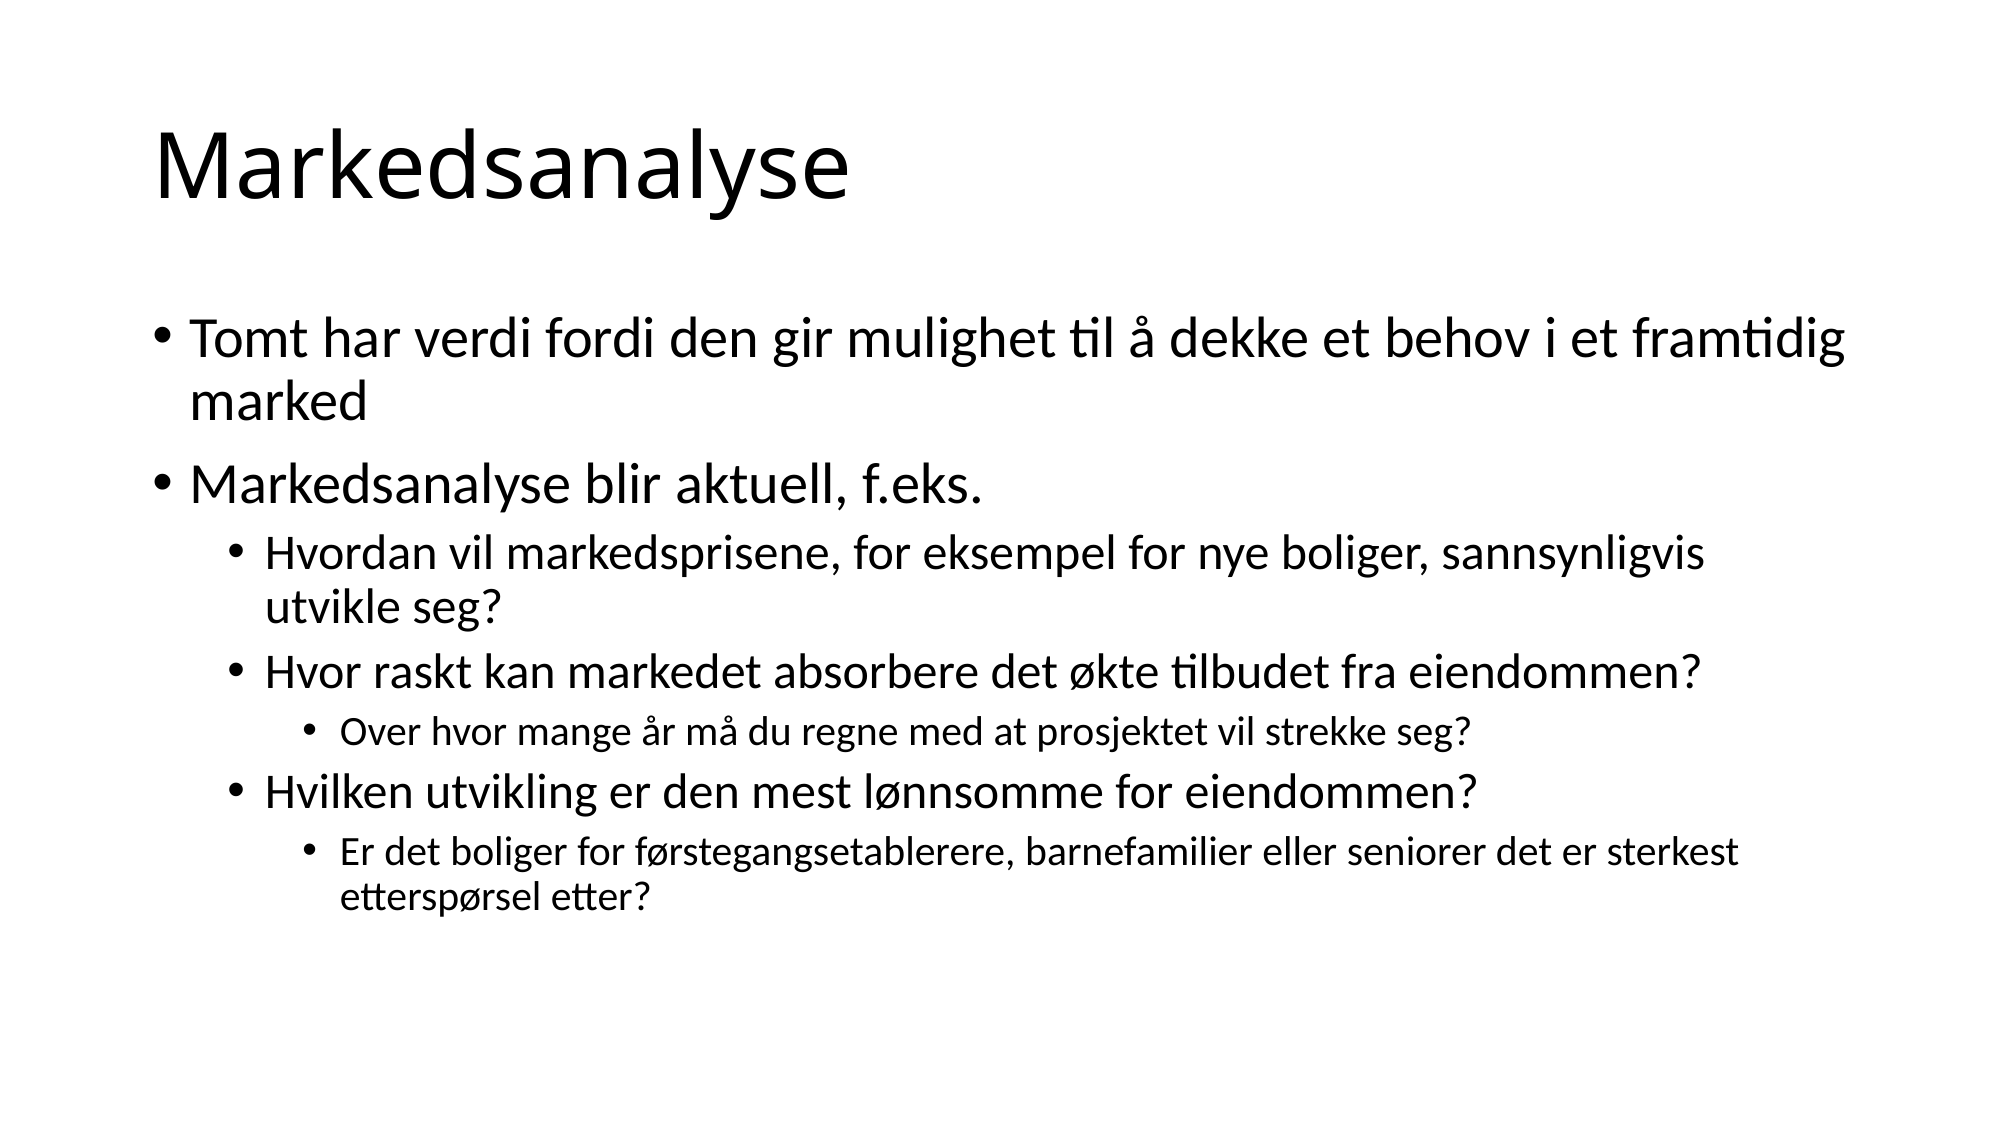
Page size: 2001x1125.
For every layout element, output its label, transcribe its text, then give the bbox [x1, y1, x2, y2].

list Tomt har verdi fordi den gir mulighet til å dekke et behov i et framtidig marked Markedsanalyse blir aktuell, f.eks. Hvordan vil markedsprisene, for eksempel for nye boliger, sannsynligvis utvikle seg? Hvor raskt kan markedet absorbere det økte tilbudet fra eiendommen? Over hvor mange år må du regne med at prosjektet vil strekke seg? Hvilken utvikling er den mest lønnsomme for eiendommen? Er det boliger for førstegangsetablerere, barnefamilier eller seniorer det er sterkest etterspørsel etter? [137, 299, 1863, 1014]
title Markedsanalyse [137, 59, 1863, 278]
